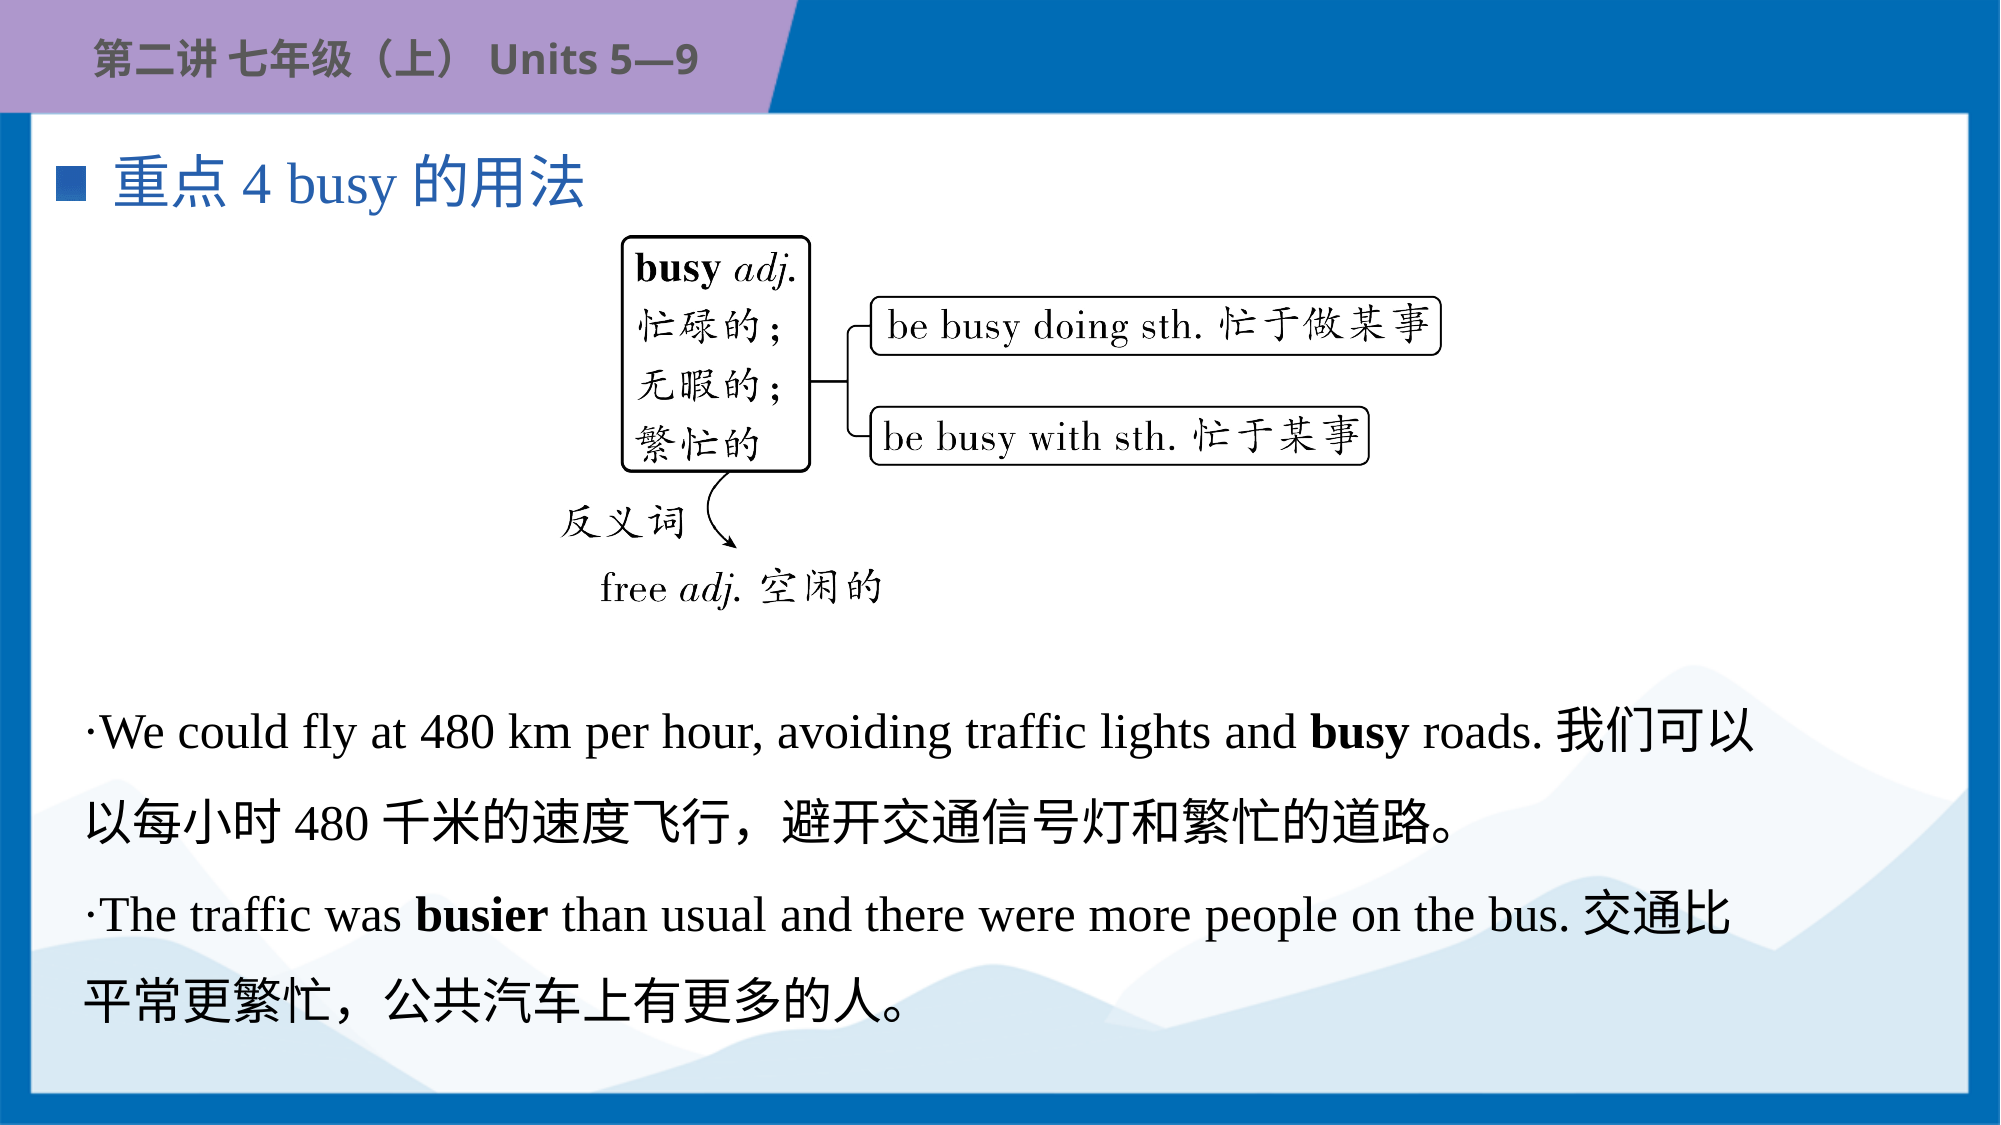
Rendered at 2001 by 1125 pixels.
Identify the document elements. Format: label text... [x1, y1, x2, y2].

text_box ·We could fly at 480 km per hour, avoiding traffic lights and busy roads.我们可以 以每小时480千米的速度飞行，避开交通信号灯和繁忙的道路。 ·The traffic was busier than usual and there were more people on the bus.交通比 平常更繁忙，公共汽车上有更多的人。 [82, 666, 1917, 1020]
picture [0, 0, 2000, 1125]
text_box 重点4 busy的用法 [112, 144, 1917, 215]
